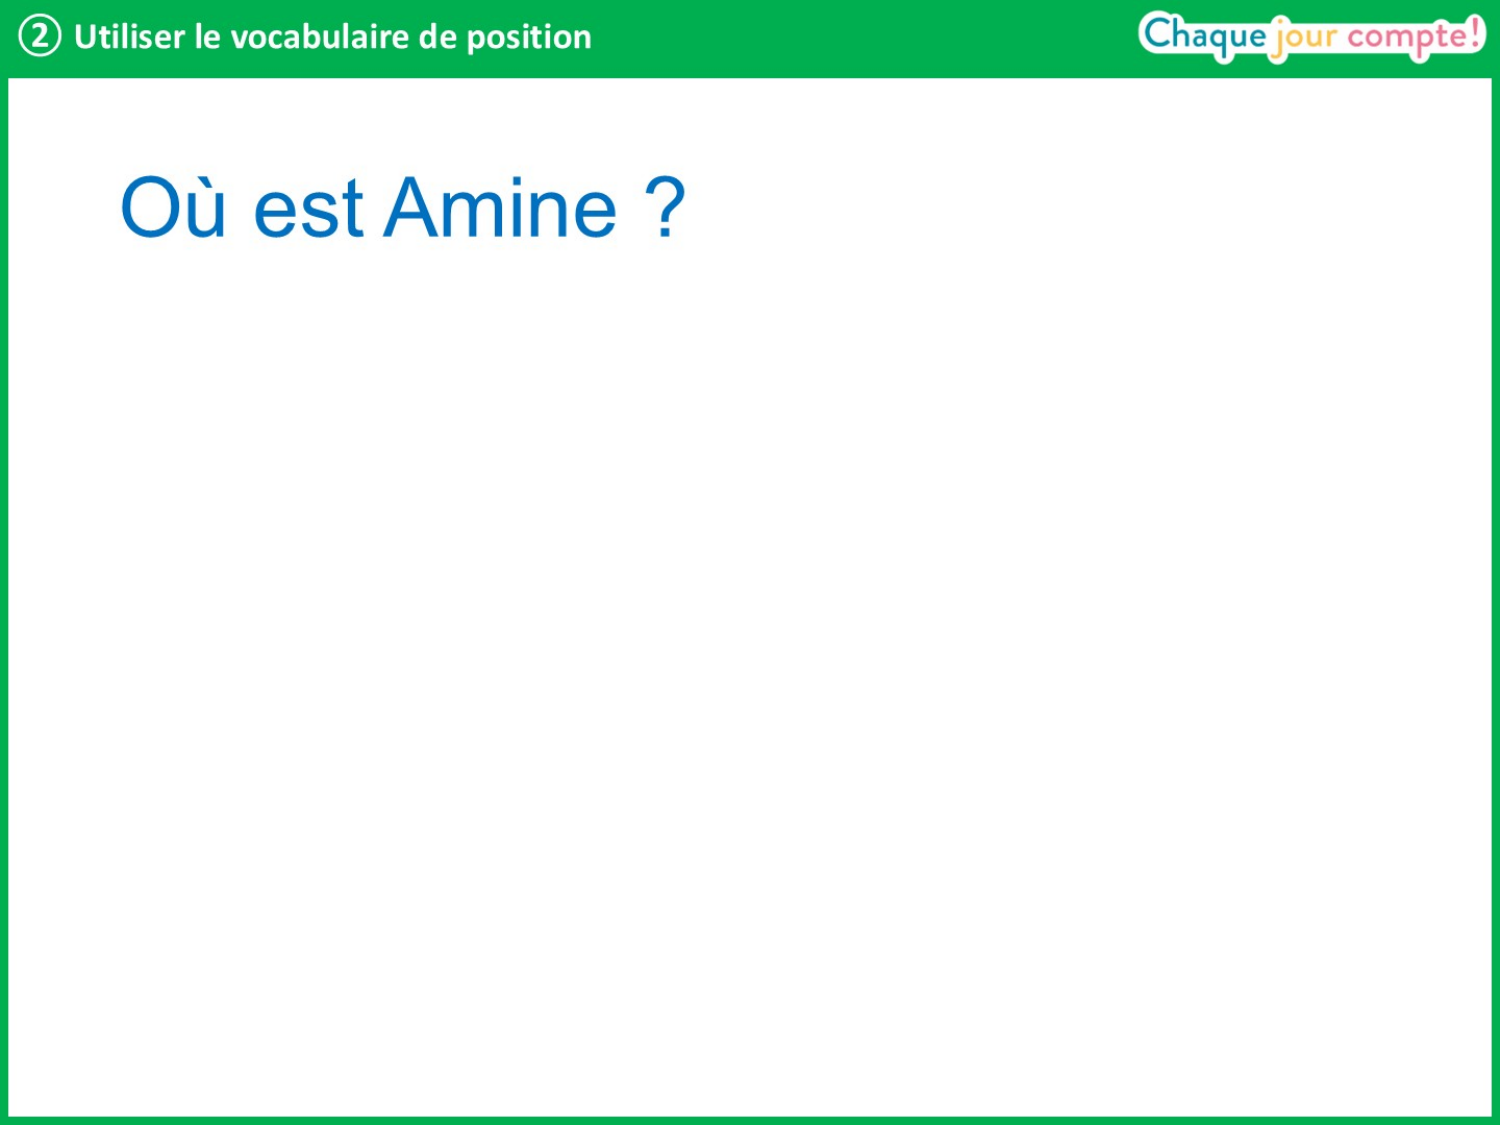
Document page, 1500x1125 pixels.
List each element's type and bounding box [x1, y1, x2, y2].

list [0, 0, 1500, 1125]
